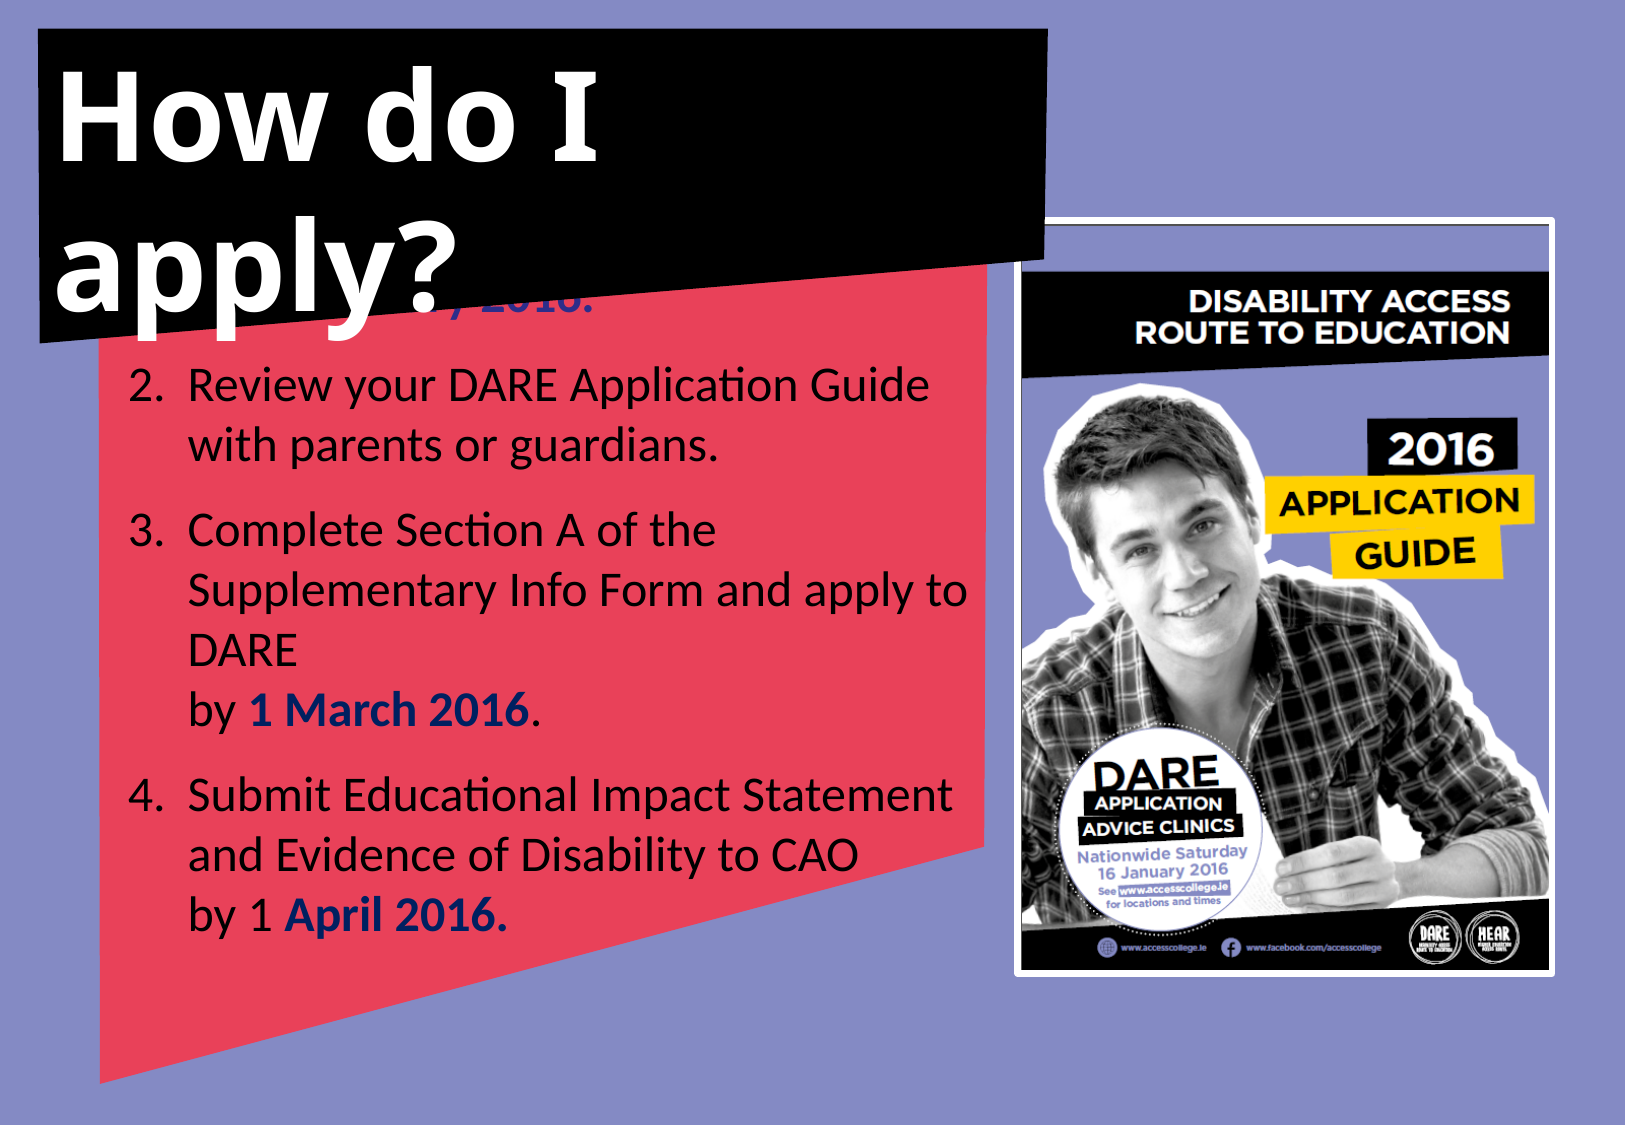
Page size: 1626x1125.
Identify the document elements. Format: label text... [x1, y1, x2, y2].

picture [1020, 223, 1549, 971]
text_box Apply to CAO at www.cao.ie by 1 February 2016. Review your DARE Application Guide with parents or guardians. Complete Section A of the Supplementary Info Form and apply to DARE by 1 March 2016. Submit Educational Impact Statement and Evidence of Disability to CAO by 1 April 2016. [98, 265, 988, 1084]
text_box How do I apply? [37, 28, 1048, 344]
